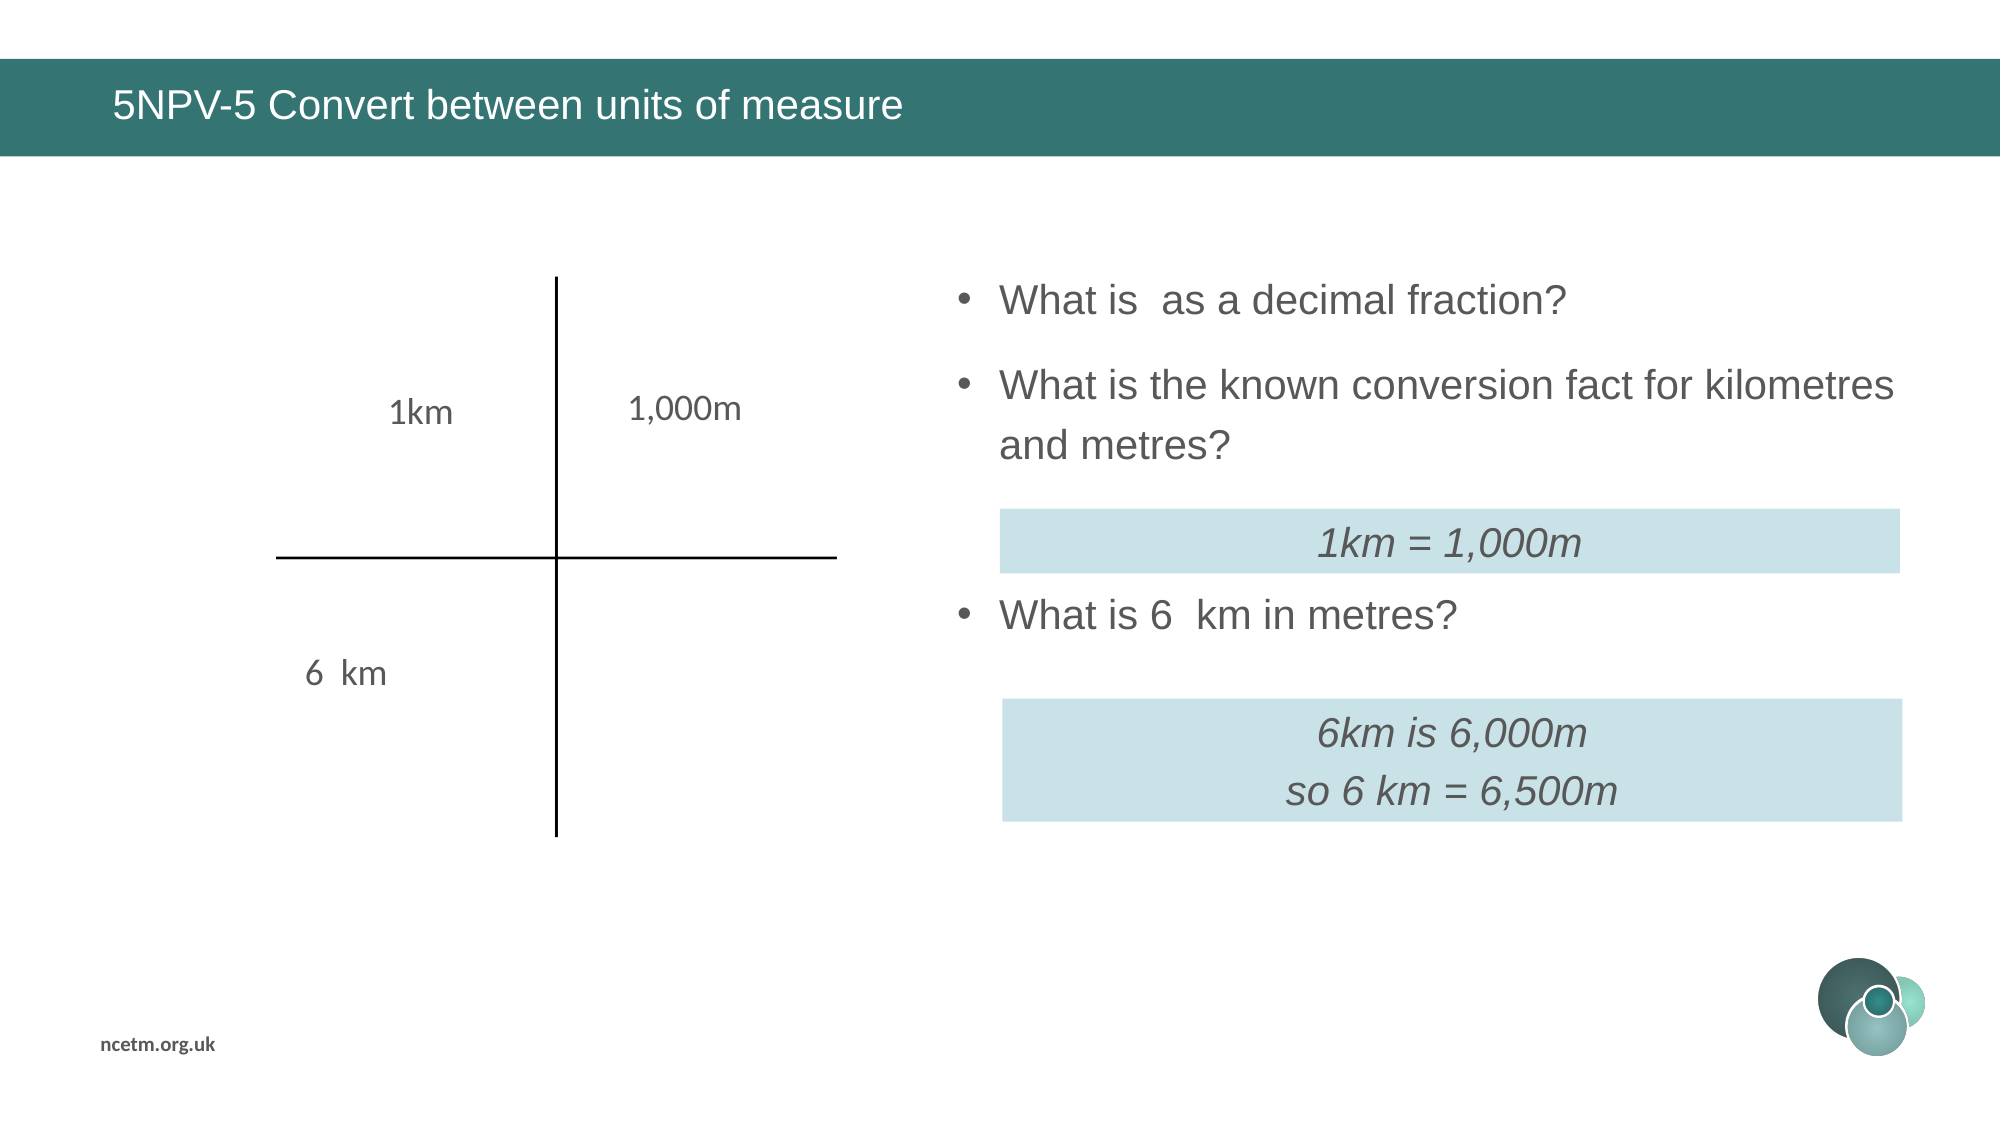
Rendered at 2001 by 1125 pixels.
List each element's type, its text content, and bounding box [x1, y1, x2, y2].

title 5NPV-5 Convert between units of measure [97, 76, 1945, 147]
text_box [220, 255, 906, 862]
picture [1818, 958, 1925, 1056]
text_box 1km = 1,000m [999, 508, 1900, 574]
